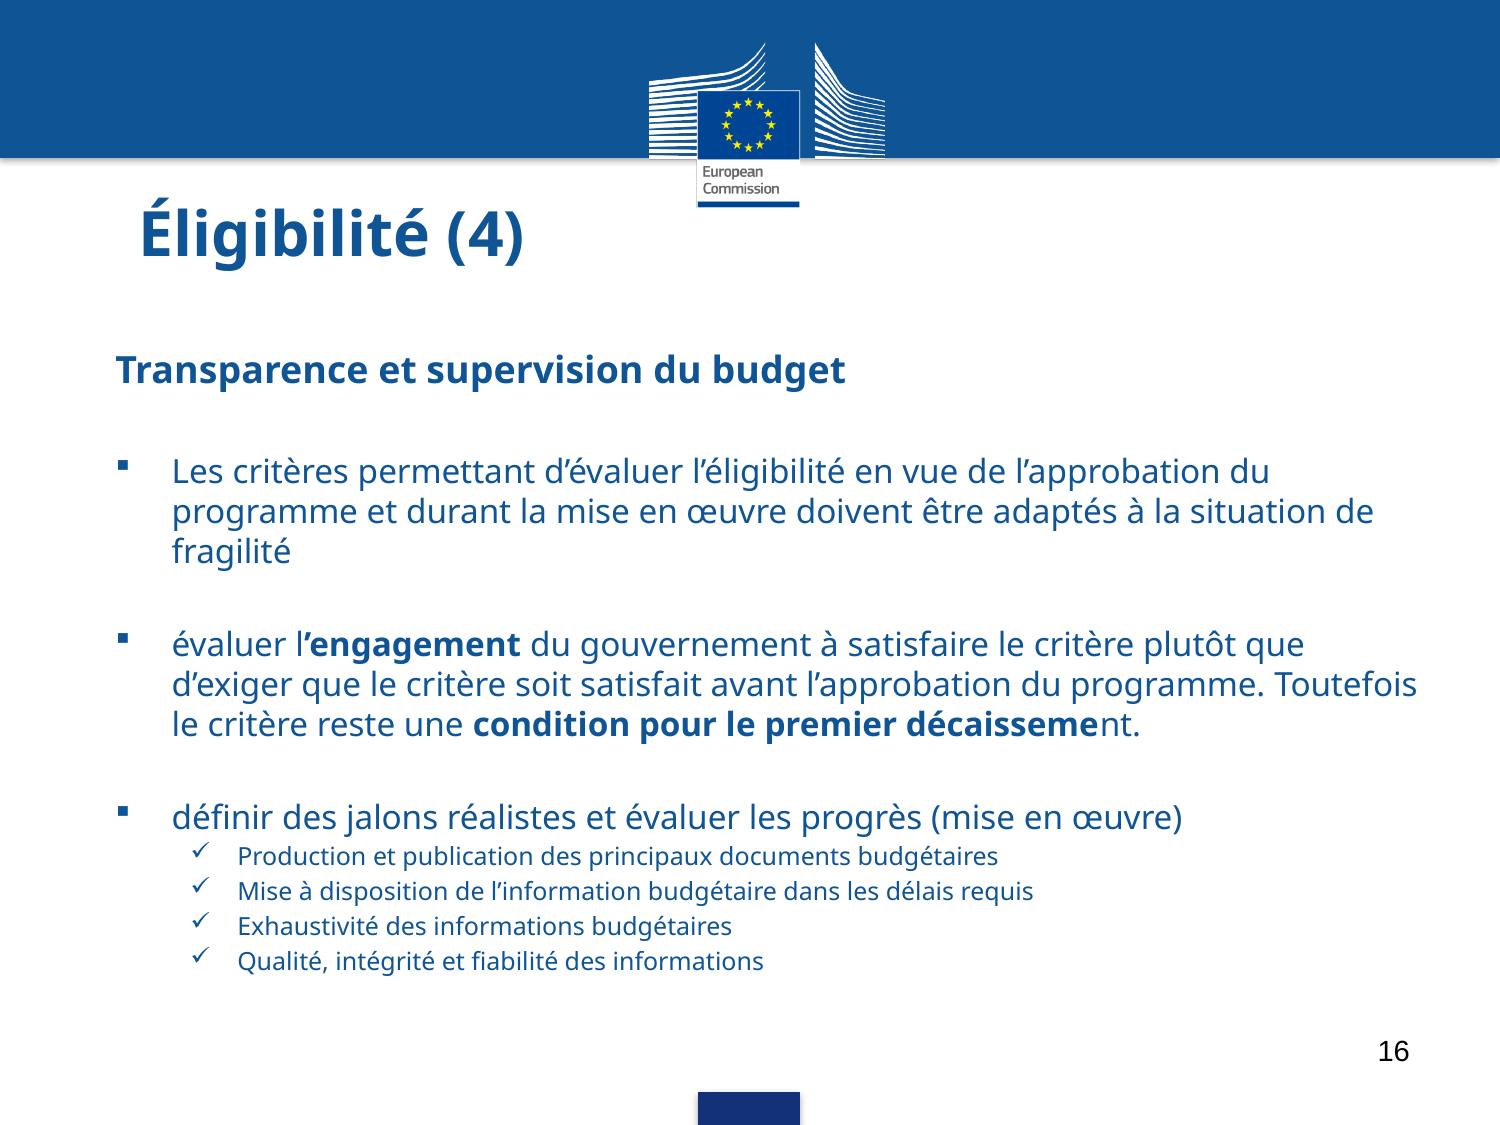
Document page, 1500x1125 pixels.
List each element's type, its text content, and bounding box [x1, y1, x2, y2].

picture [649, 42, 885, 184]
list Transparence et supervision du budget Les critères permettant d’évaluer l’éligibilité en vue de l’approbation du programme et durant la mise en œuvre doivent être adaptés à la situation de fragilité évaluer l’engagement du gouvernement à satisfaire le critère plutôt que d’exiger que le critère soit satisfait avant l’approbation du programme. Toutefois le critère reste une condition pour le premier décaissement. définir des jalons réalistes et évaluer les progrès (mise en œuvre) Production et publication des principaux documents budgétaires Mise à disposition de l’information budgétaire dans les délais requis Exhaustivité des informations budgétaires Qualité, intégrité et fiabilité des informations [100, 290, 1451, 983]
slide_number 16 [1074, 1024, 1426, 1103]
title Éligibilité (4) [64, 184, 1416, 279]
